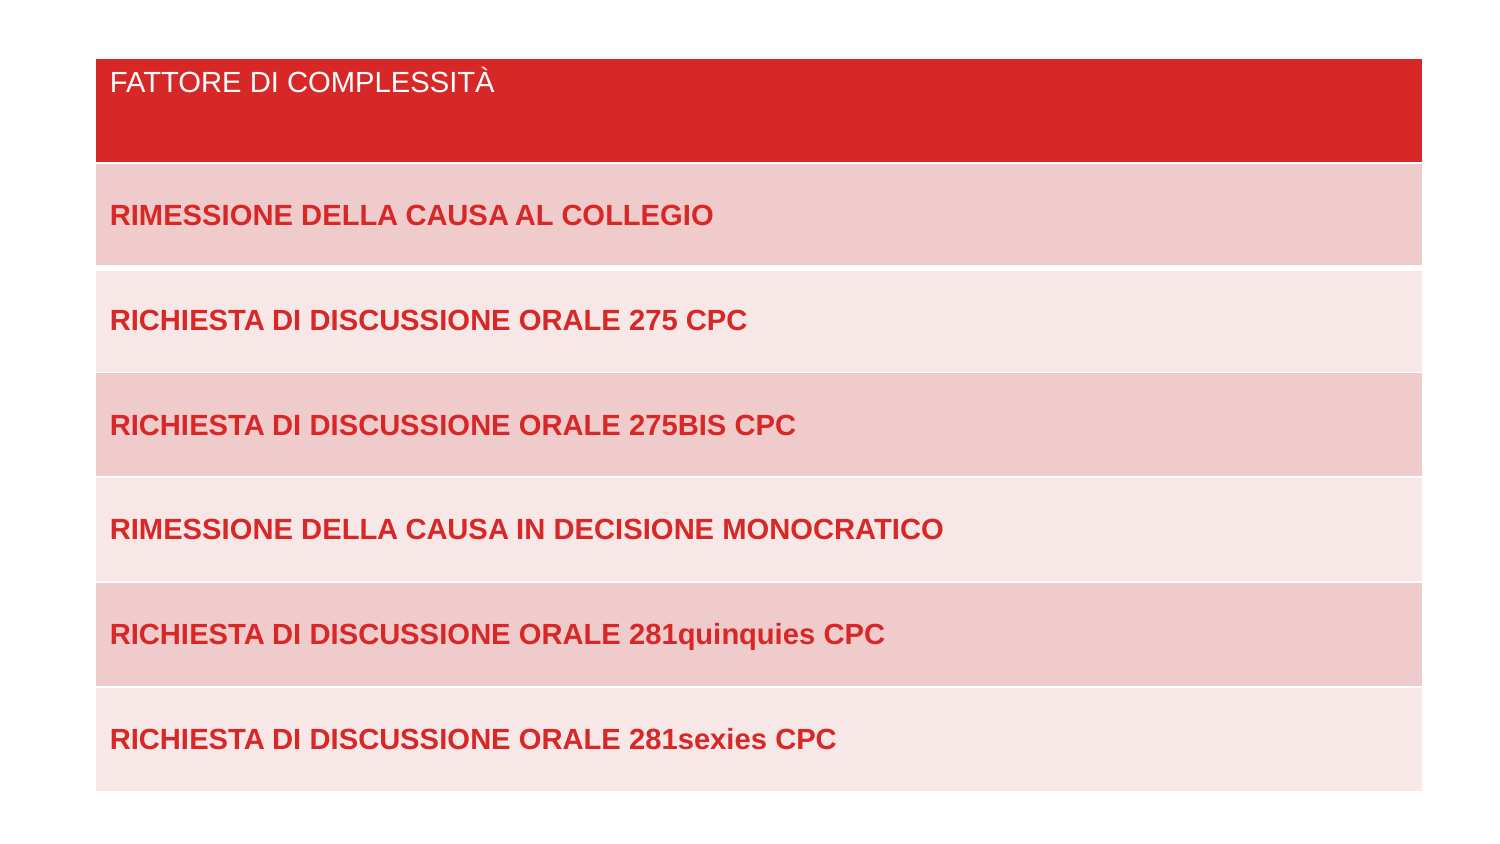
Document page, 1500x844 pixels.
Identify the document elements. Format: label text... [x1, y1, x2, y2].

table_cell RICHIESTA DI DISCUSSIONE ORALE 281quinquies CPC [96, 583, 1422, 686]
table_cell RIMESSIONE DELLA CAUSA AL COLLEGIO [96, 164, 1422, 265]
table_cell RIMESSIONE DELLA CAUSA IN DECISIONE MONOCRATICO [96, 478, 1422, 581]
table_header FATTORE DI COMPLESSITÀ [96, 59, 1422, 162]
table_cell RICHIESTA DI DISCUSSIONE ORALE 275 CPC [96, 271, 1422, 372]
table_cell RICHIESTA DI DISCUSSIONE ORALE 281sexies CPC [96, 688, 1422, 791]
table_cell RICHIESTA DI DISCUSSIONE ORALE 275BIS CPC [96, 373, 1422, 476]
